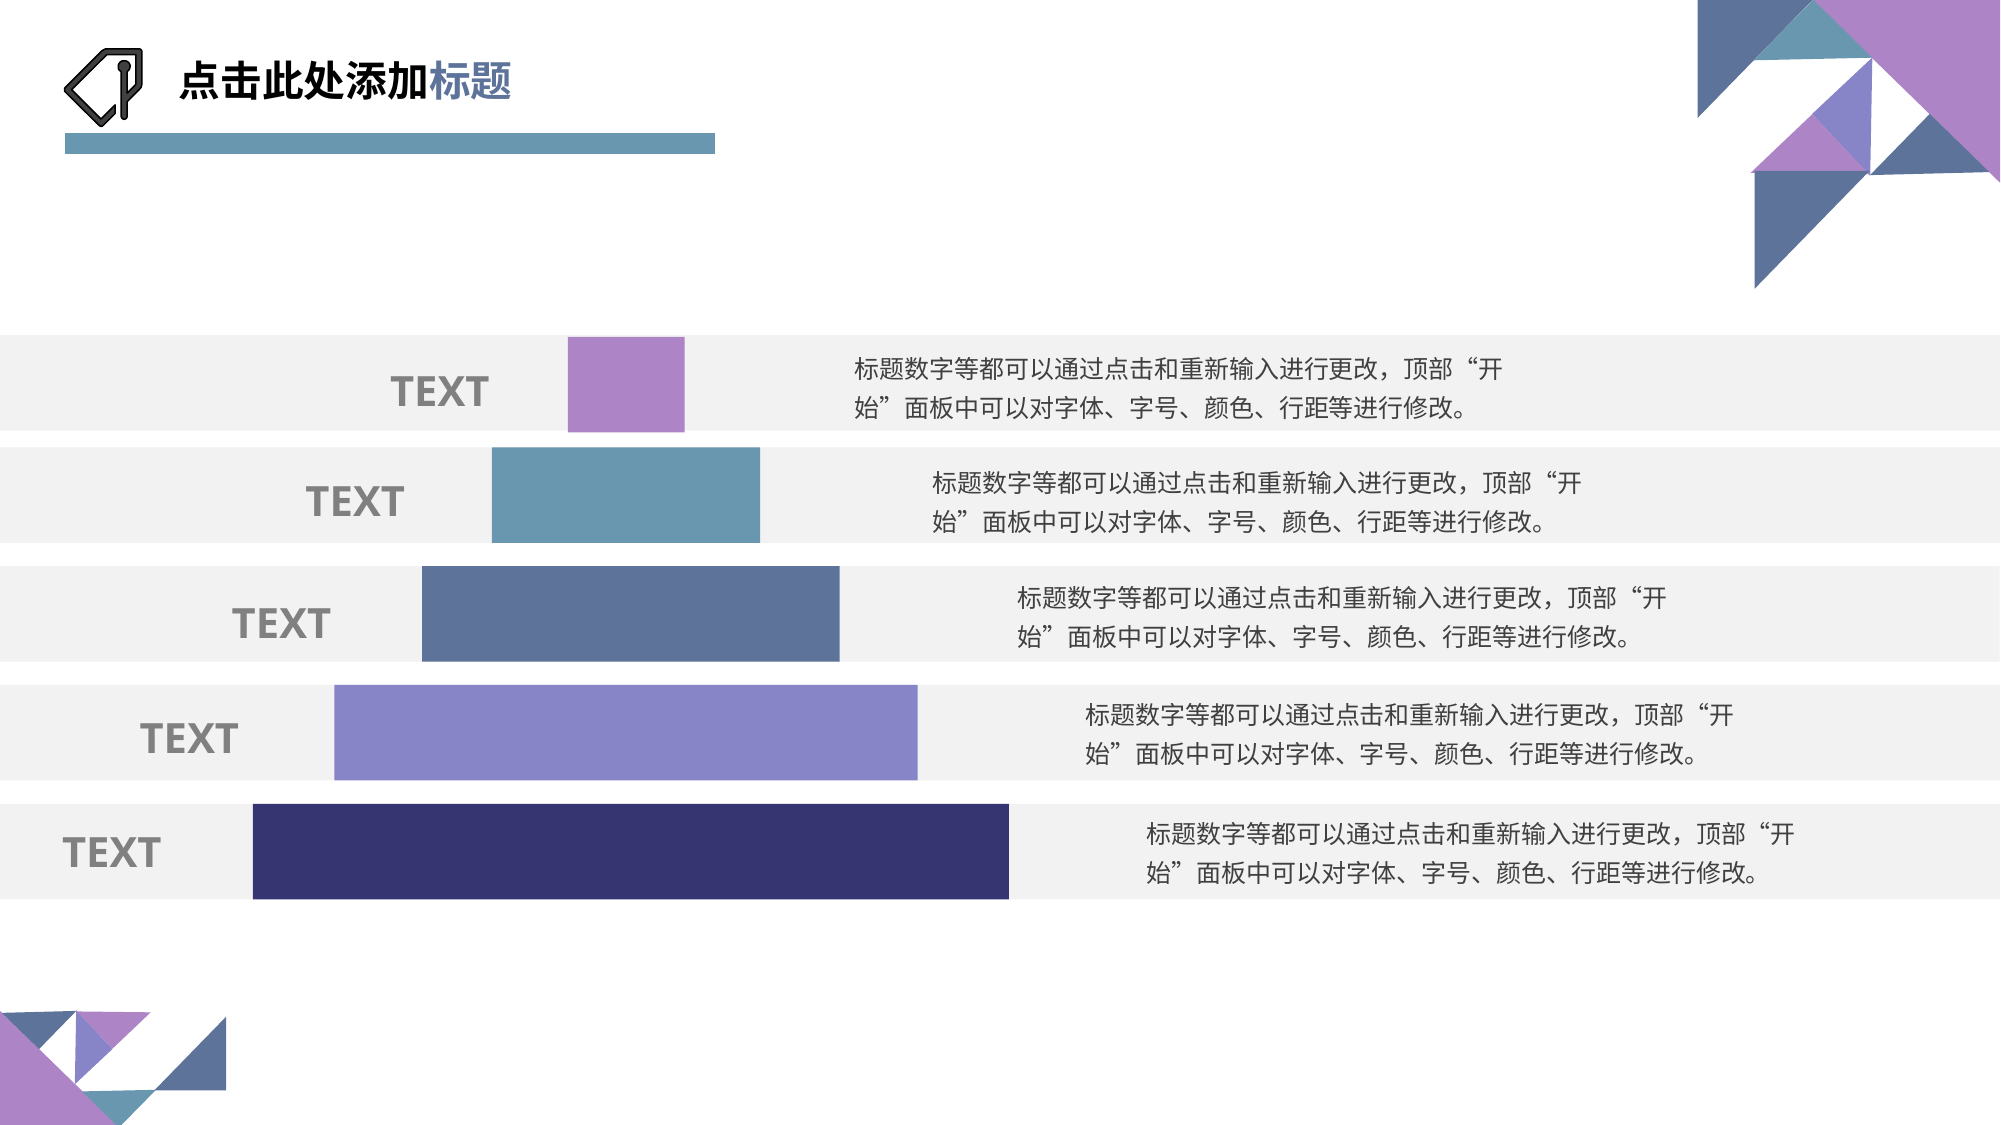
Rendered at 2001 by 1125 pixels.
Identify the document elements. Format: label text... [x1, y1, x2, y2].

text_box 标题数字等都可以通过点击和重新输入进行更改，顶部“开始”面板中可以对字体、字号、颜色、行距等进行修改。 [839, 337, 1520, 430]
text_box TEXT [375, 357, 545, 422]
text_box [1010, 803, 2000, 900]
text_box TEXT [290, 467, 461, 533]
text_box [333, 684, 919, 782]
text_box 标题数字等都可以通过点击和重新输入进行更改，顶部“开始”面板中可以对字体、字号、颜色、行距等进行修改。 [1070, 683, 1751, 776]
text_box [841, 565, 2000, 663]
text_box 标题数字等都可以通过点击和重新输入进行更改，顶部“开始”面板中可以对字体、字号、颜色、行距等进行修改。 [1002, 566, 1683, 659]
text_box [421, 565, 841, 663]
text_box [0, 565, 421, 663]
text_box [0, 334, 2000, 432]
text_box [252, 803, 1010, 900]
text_box TEXT [216, 589, 387, 655]
text_box 标题数字等都可以通过点击和重新输入进行更改，顶部“开始”面板中可以对字体、字号、颜色、行距等进行修改。 [917, 451, 1598, 544]
text_box [761, 446, 2000, 544]
text_box 标题数字等都可以通过点击和重新输入进行更改，顶部“开始”面板中可以对字体、字号、颜色、行距等进行修改。 [1131, 802, 1812, 896]
text_box [919, 684, 2000, 782]
text_box [0, 446, 491, 544]
text_box [567, 336, 686, 433]
text_box TEXT [47, 818, 217, 884]
text_box [491, 446, 761, 544]
text_box TEXT [124, 704, 295, 769]
list 点击此处添加标题 [163, 38, 897, 127]
text_box [0, 684, 333, 782]
text_box [0, 803, 252, 900]
